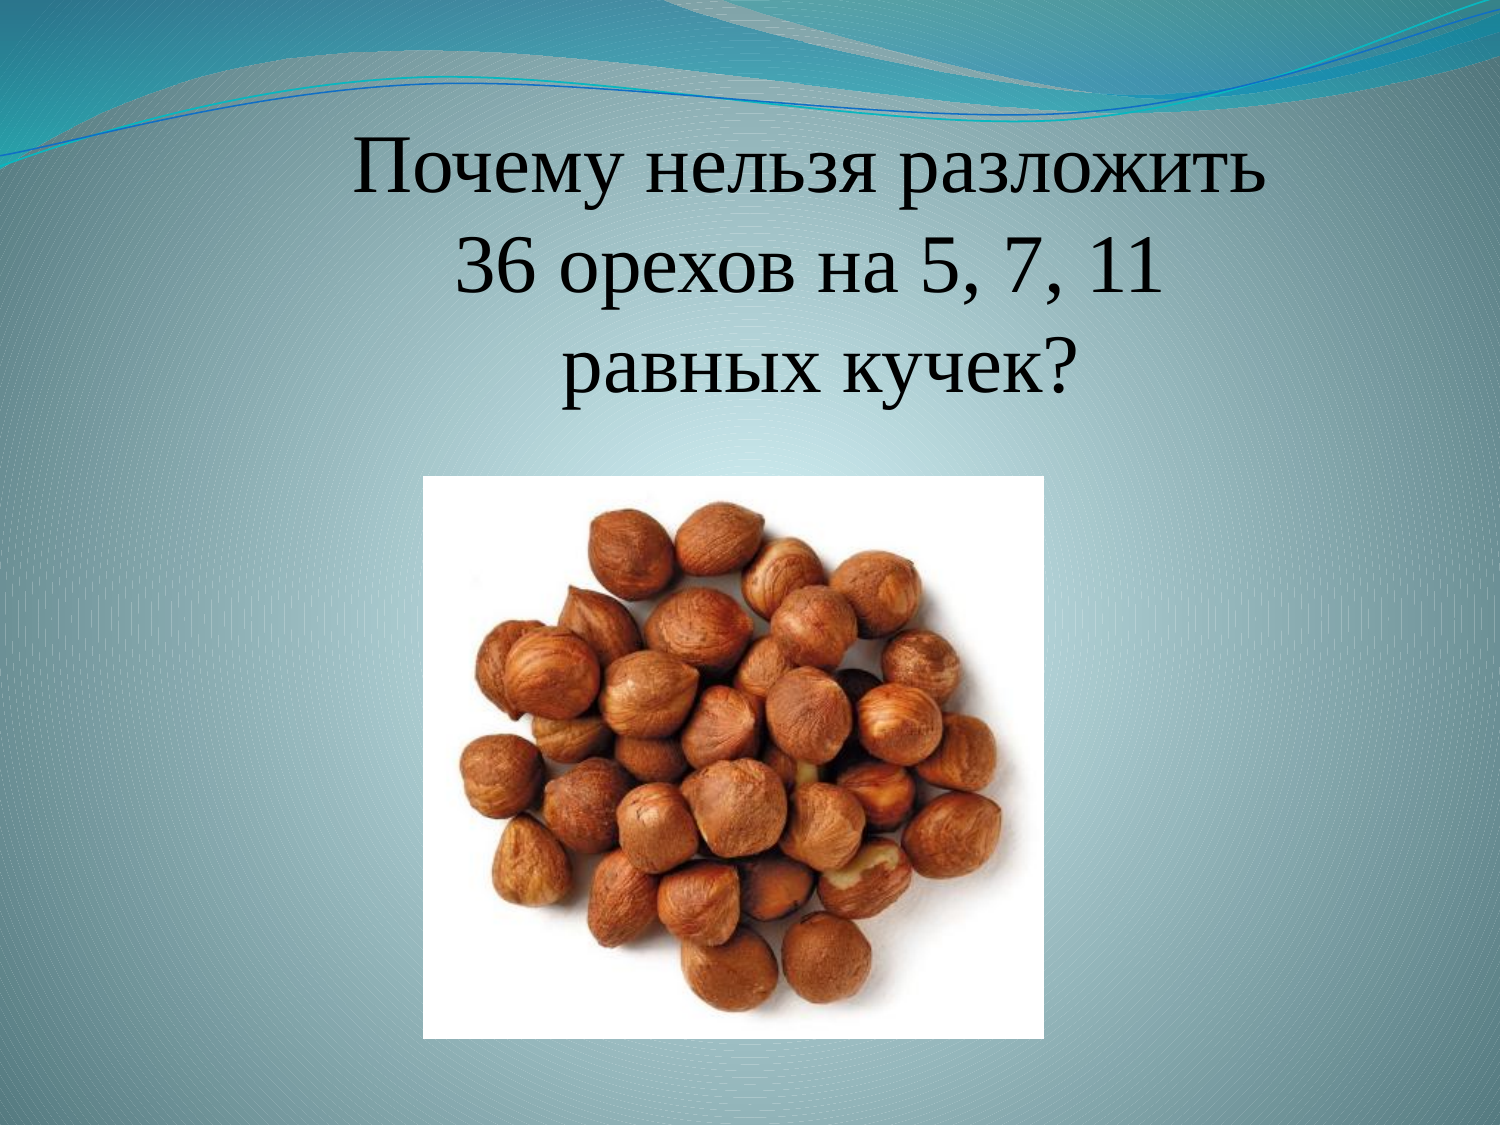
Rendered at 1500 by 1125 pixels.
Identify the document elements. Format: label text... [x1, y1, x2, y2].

picture [423, 475, 1044, 1040]
text_box Почему нельзя разложить 36 орехов на 5, 7, 11 равных кучек? [242, 101, 1400, 417]
